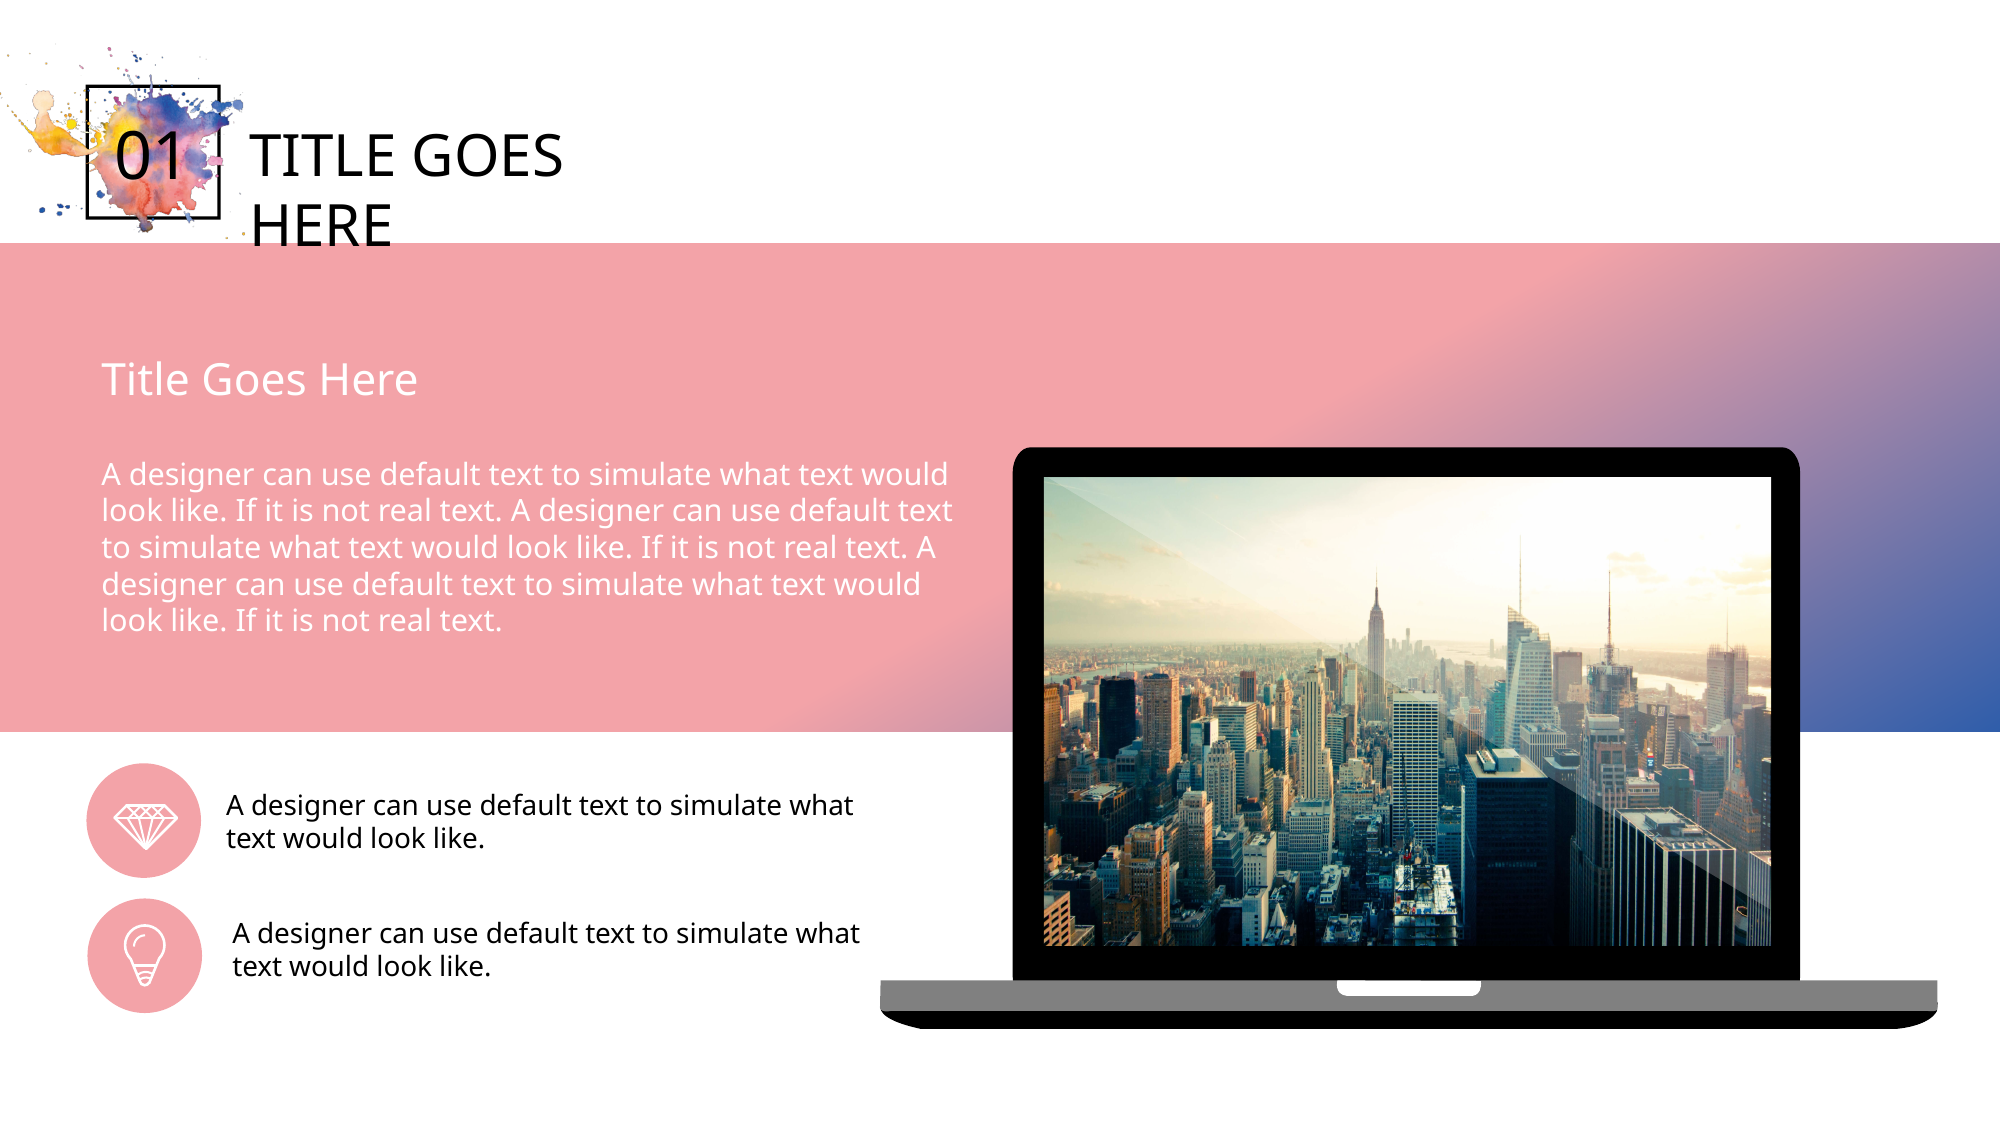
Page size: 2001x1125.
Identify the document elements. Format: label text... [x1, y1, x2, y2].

text_box A designer can use default text to simulate what text would look like. [211, 780, 873, 862]
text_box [87, 898, 203, 1014]
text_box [873, 447, 1939, 1029]
text_box [0, 243, 2000, 733]
text_box A designer can use default text to simulate what text would look like. [217, 908, 873, 990]
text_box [0, 42, 680, 240]
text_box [86, 763, 201, 878]
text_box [86, 343, 987, 685]
